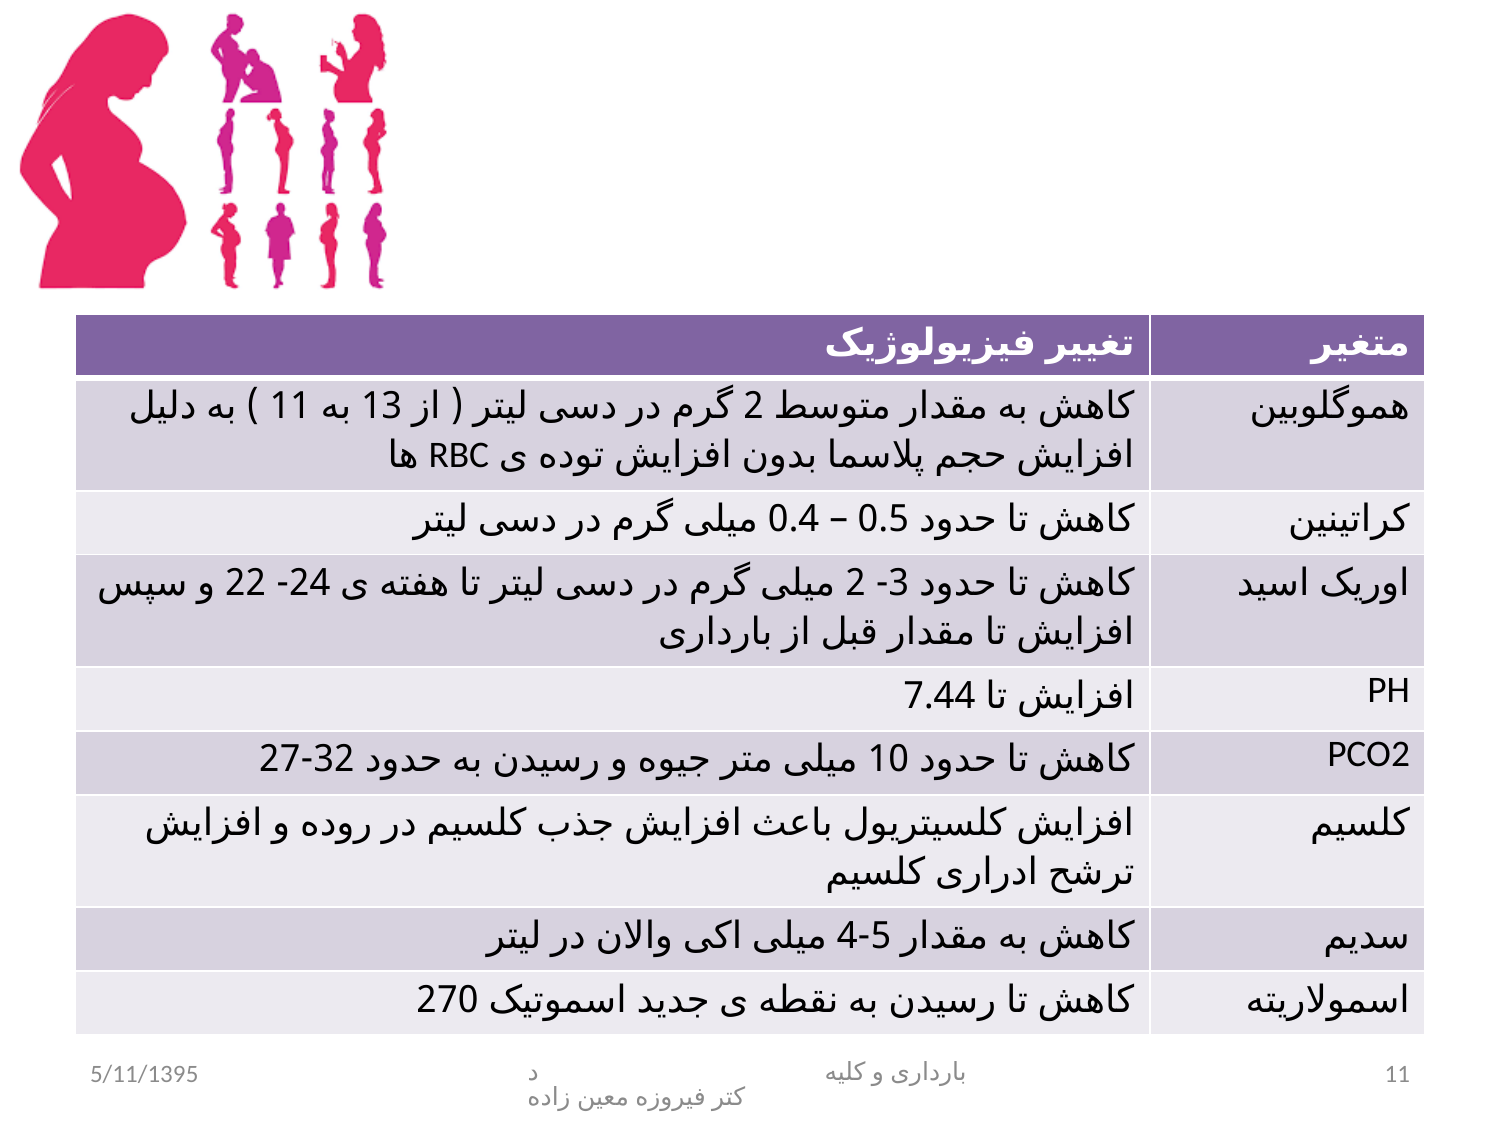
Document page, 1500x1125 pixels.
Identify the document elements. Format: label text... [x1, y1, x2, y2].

table_cell سدیم [1151, 908, 1424, 970]
table_cell کاهش تا رسیدن به نقطه ی جدید اسموتیک 270 [76, 972, 1149, 1034]
table_cell کاهش به مقدار متوسط 2 گرم در دسی لیتر ( از 13 به 11 ) به دلیل افزایش حجم پلاسما بدون افزایش توده ی RBC ها [76, 381, 1149, 490]
table_cell افزایش کلسیتریول باعث افزایش جذب کلسیم در روده و افزایش ترشح ادراری کلسیم [76, 796, 1149, 906]
picture [0, 0, 407, 304]
table_cell PH [1151, 668, 1424, 730]
table_header متغیر [1151, 315, 1424, 375]
table_cell PCO2 [1151, 732, 1424, 794]
table_cell افزایش تا 7.44 [76, 668, 1149, 730]
table_cell کلسیم [1151, 796, 1424, 906]
slide_number 11 [1074, 1042, 1425, 1103]
table_cell کاهش تا حدود 10 میلی متر جیوه و رسیدن به حدود 32-27 [76, 732, 1149, 794]
table_cell کاهش به مقدار 5-4 میلی اکی والان در لیتر [76, 908, 1149, 970]
footer بارداری و کلیه دکتر فیروزه معین زاده [512, 1042, 988, 1103]
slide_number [75, 1042, 425, 1103]
table_header تغییر فیزیولوژیک [76, 315, 1149, 375]
table_cell کراتینین [1151, 492, 1424, 554]
table_cell کاهش تا حدود 3- 2 میلی گرم در دسی لیتر تا هفته ی 24- 22 و سپس افزایش تا مقدار قبل از بارداری [76, 555, 1149, 666]
table_cell اوریک اسید [1151, 555, 1424, 666]
table_cell اسمولاریته [1151, 972, 1424, 1034]
table_cell کاهش تا حدود 0.5 – 0.4 میلی گرم در دسی لیتر [76, 492, 1149, 554]
table_cell هموگلوبین [1151, 381, 1424, 490]
